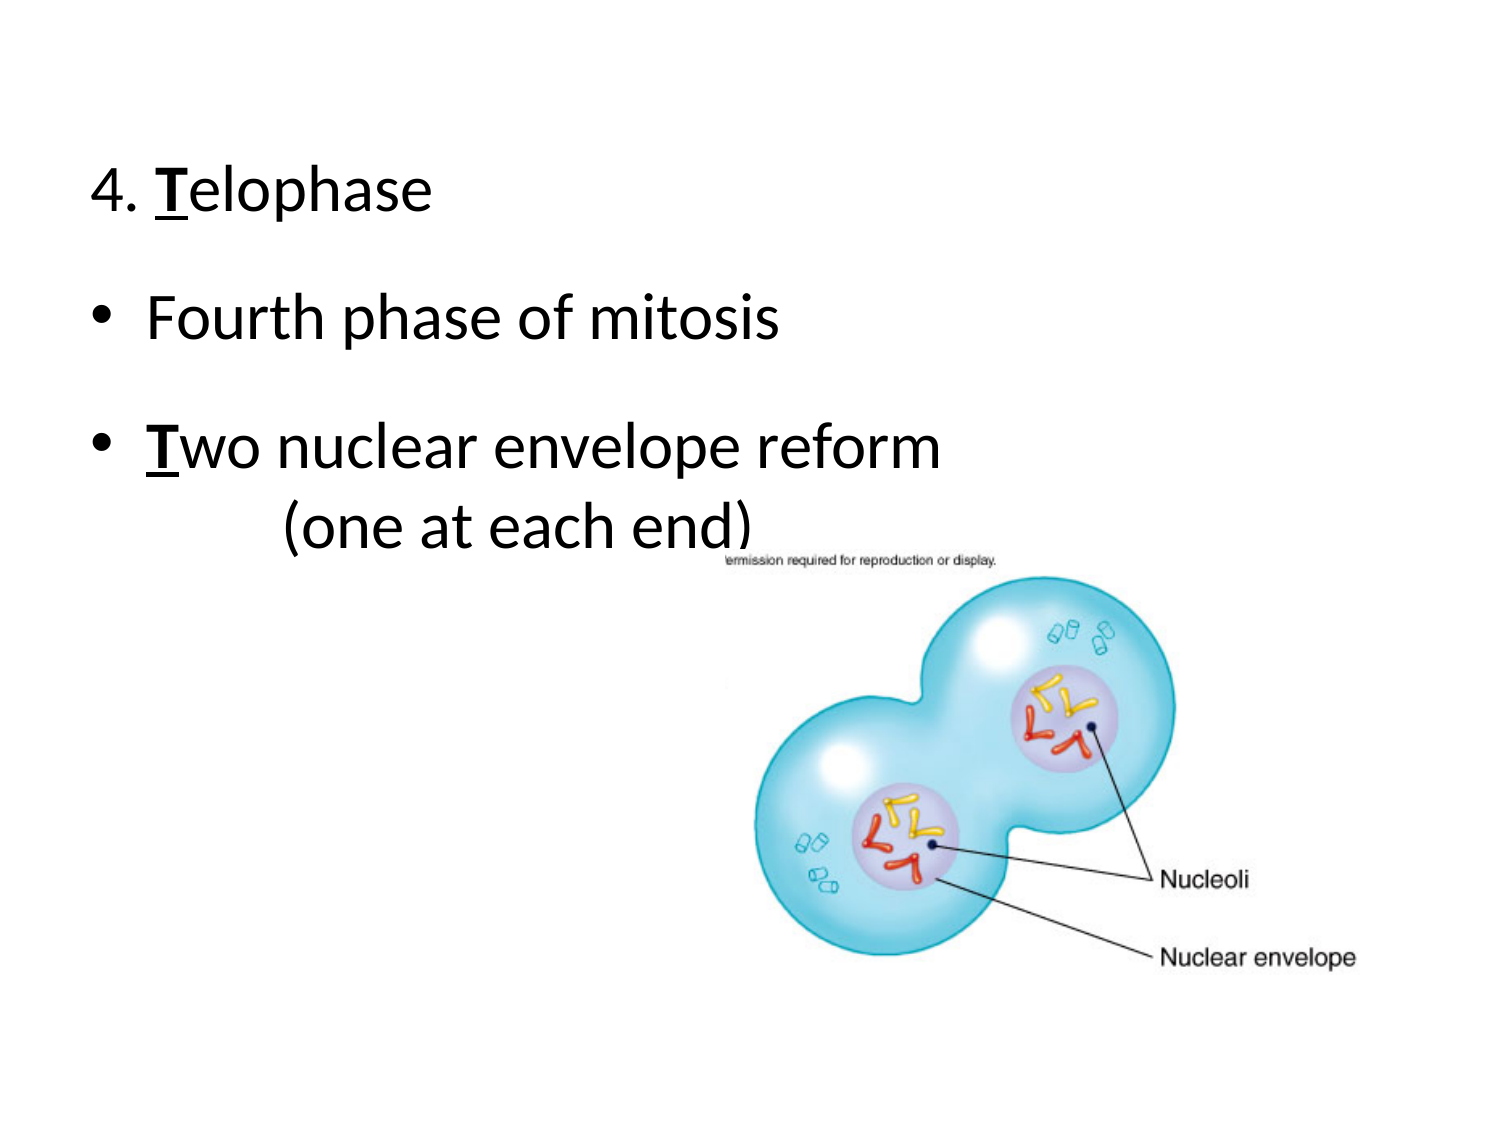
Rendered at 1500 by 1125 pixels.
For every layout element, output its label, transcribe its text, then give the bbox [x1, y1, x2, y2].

picture [724, 549, 1500, 976]
list 4. Telophase Fourth phase of mitosis Two nuclear envelope reform (one at each end) [75, 137, 1463, 1005]
